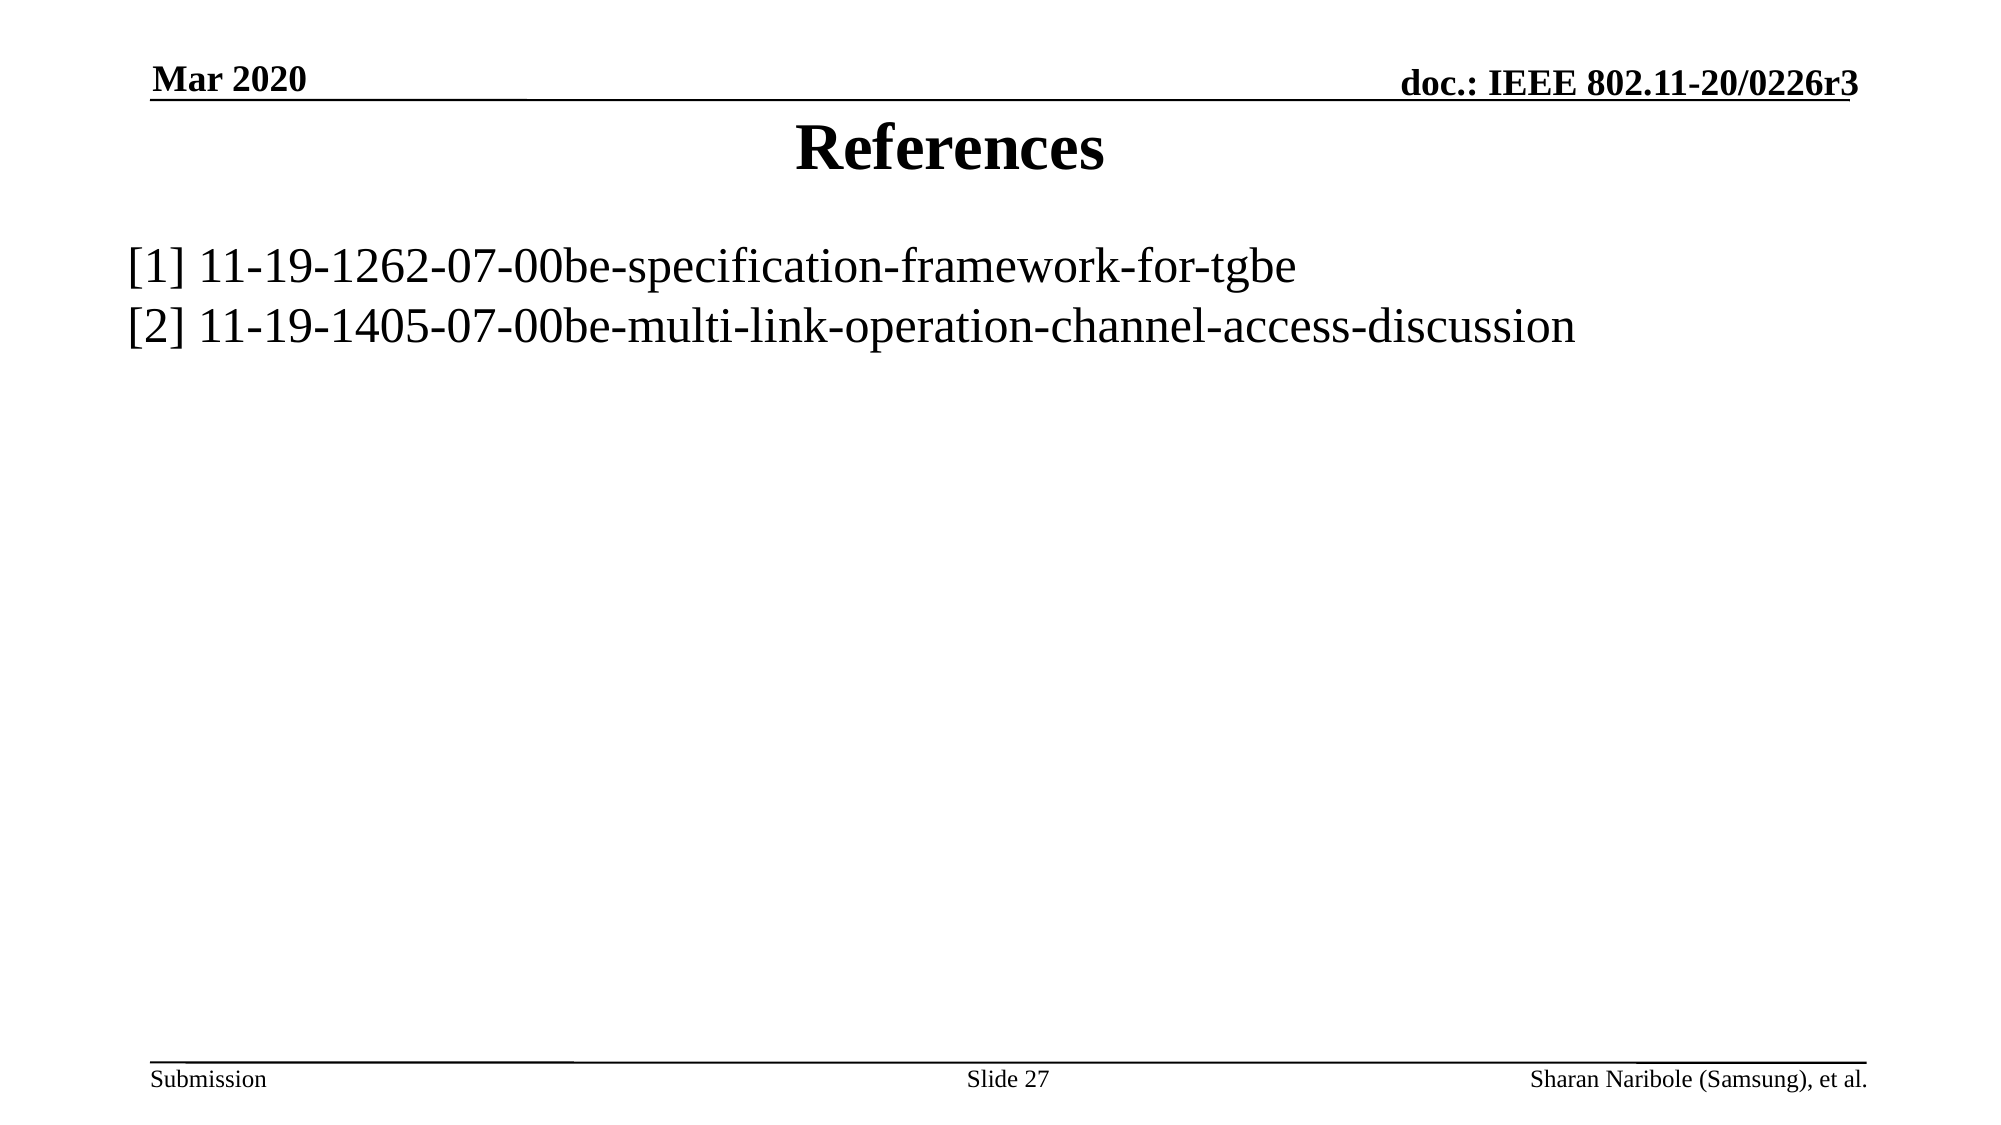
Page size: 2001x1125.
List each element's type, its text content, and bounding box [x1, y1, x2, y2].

text_box [1] 11-19-1262-07-00be-specification-framework-for-tgbe [2] 11-19-1405-07-00be-multi-link-operation-channel-access-discussion [112, 224, 1938, 360]
footer Sharan Naribole (Samsung), et al. [1171, 1061, 1869, 1093]
title References [100, 55, 1801, 231]
slide_number Slide 27 [950, 1061, 1067, 1123]
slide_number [152, 54, 563, 100]
